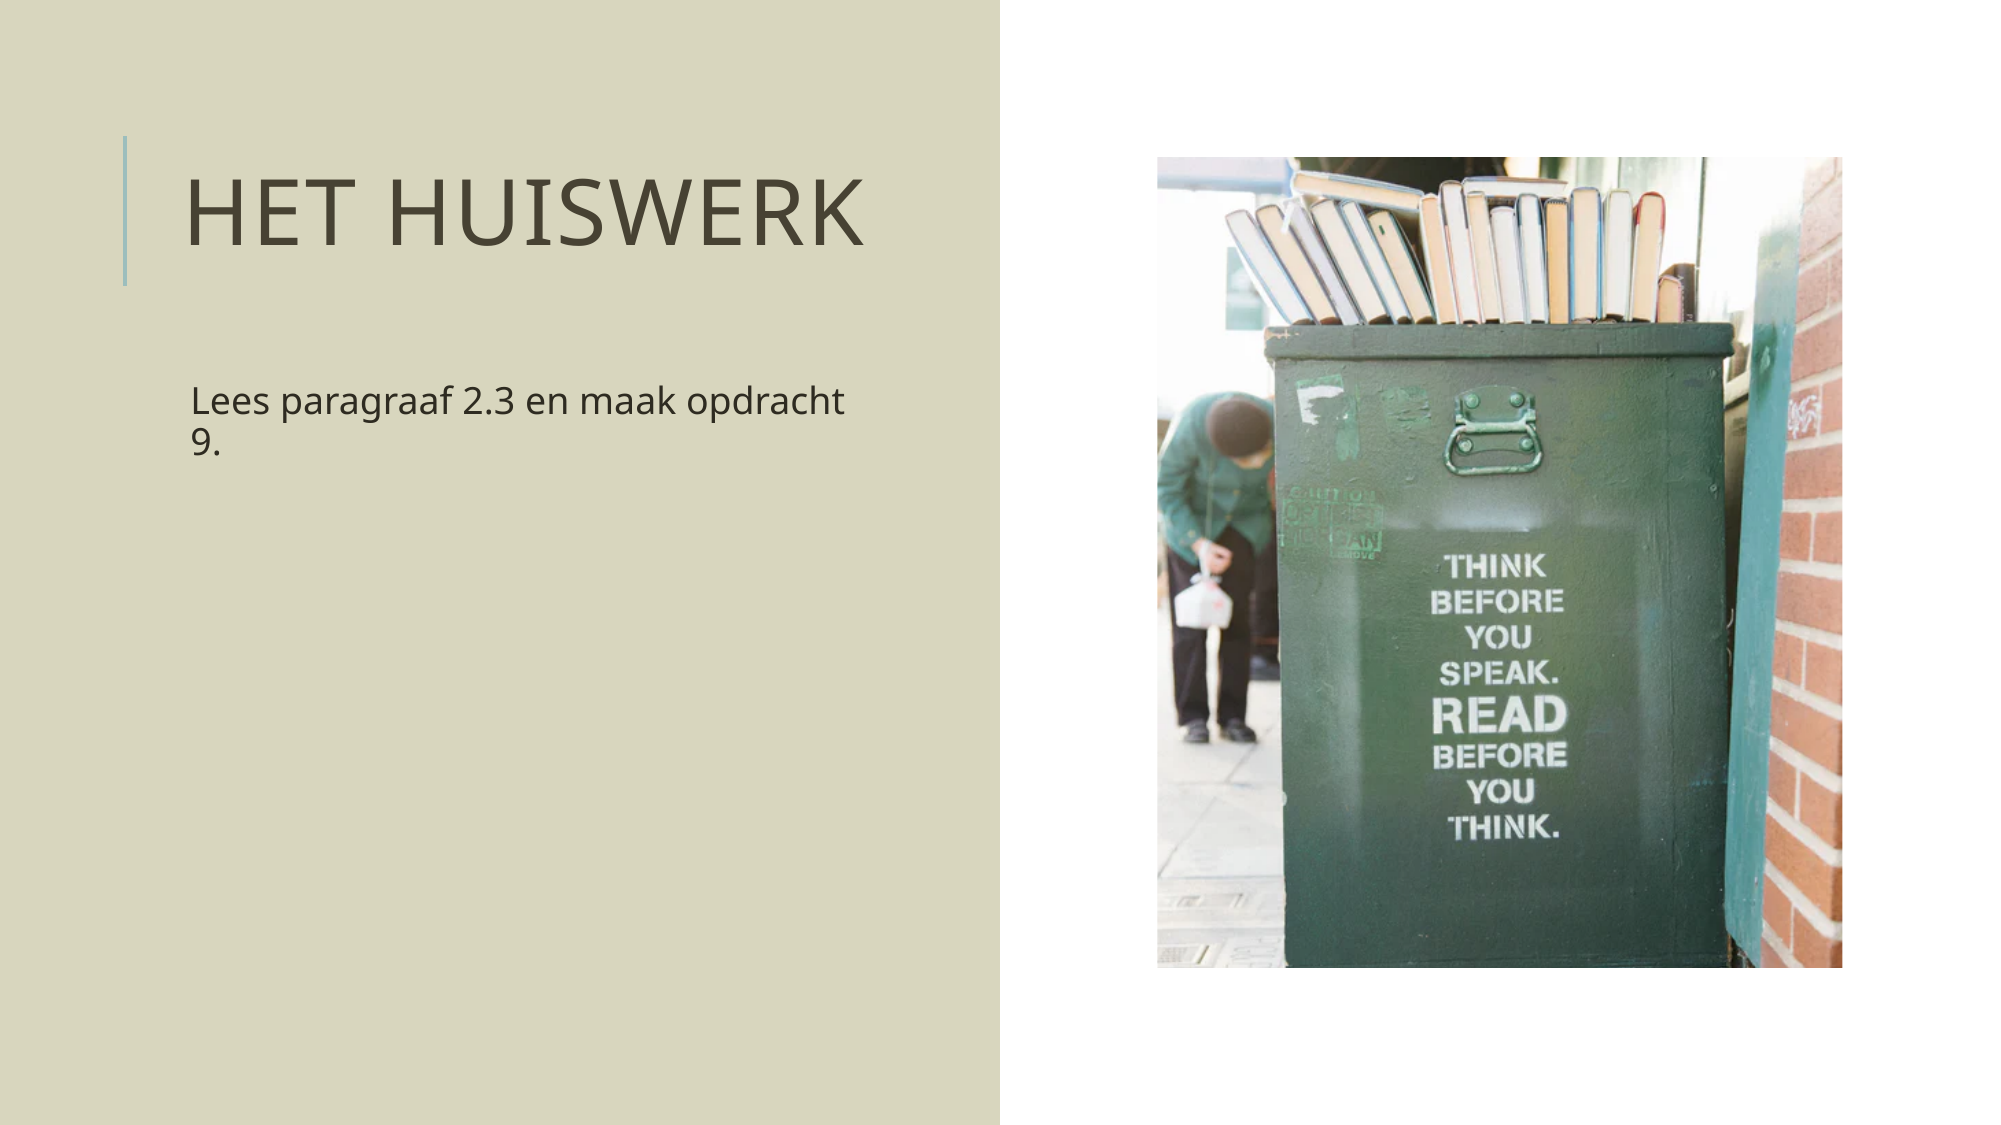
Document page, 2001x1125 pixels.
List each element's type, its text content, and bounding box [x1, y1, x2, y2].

picture [1157, 157, 1843, 969]
title Het huiswerk [168, 75, 888, 363]
list Lees paragraaf 2.3 en maak opdracht 9. [168, 375, 888, 1020]
text_box [0, 0, 1001, 1125]
